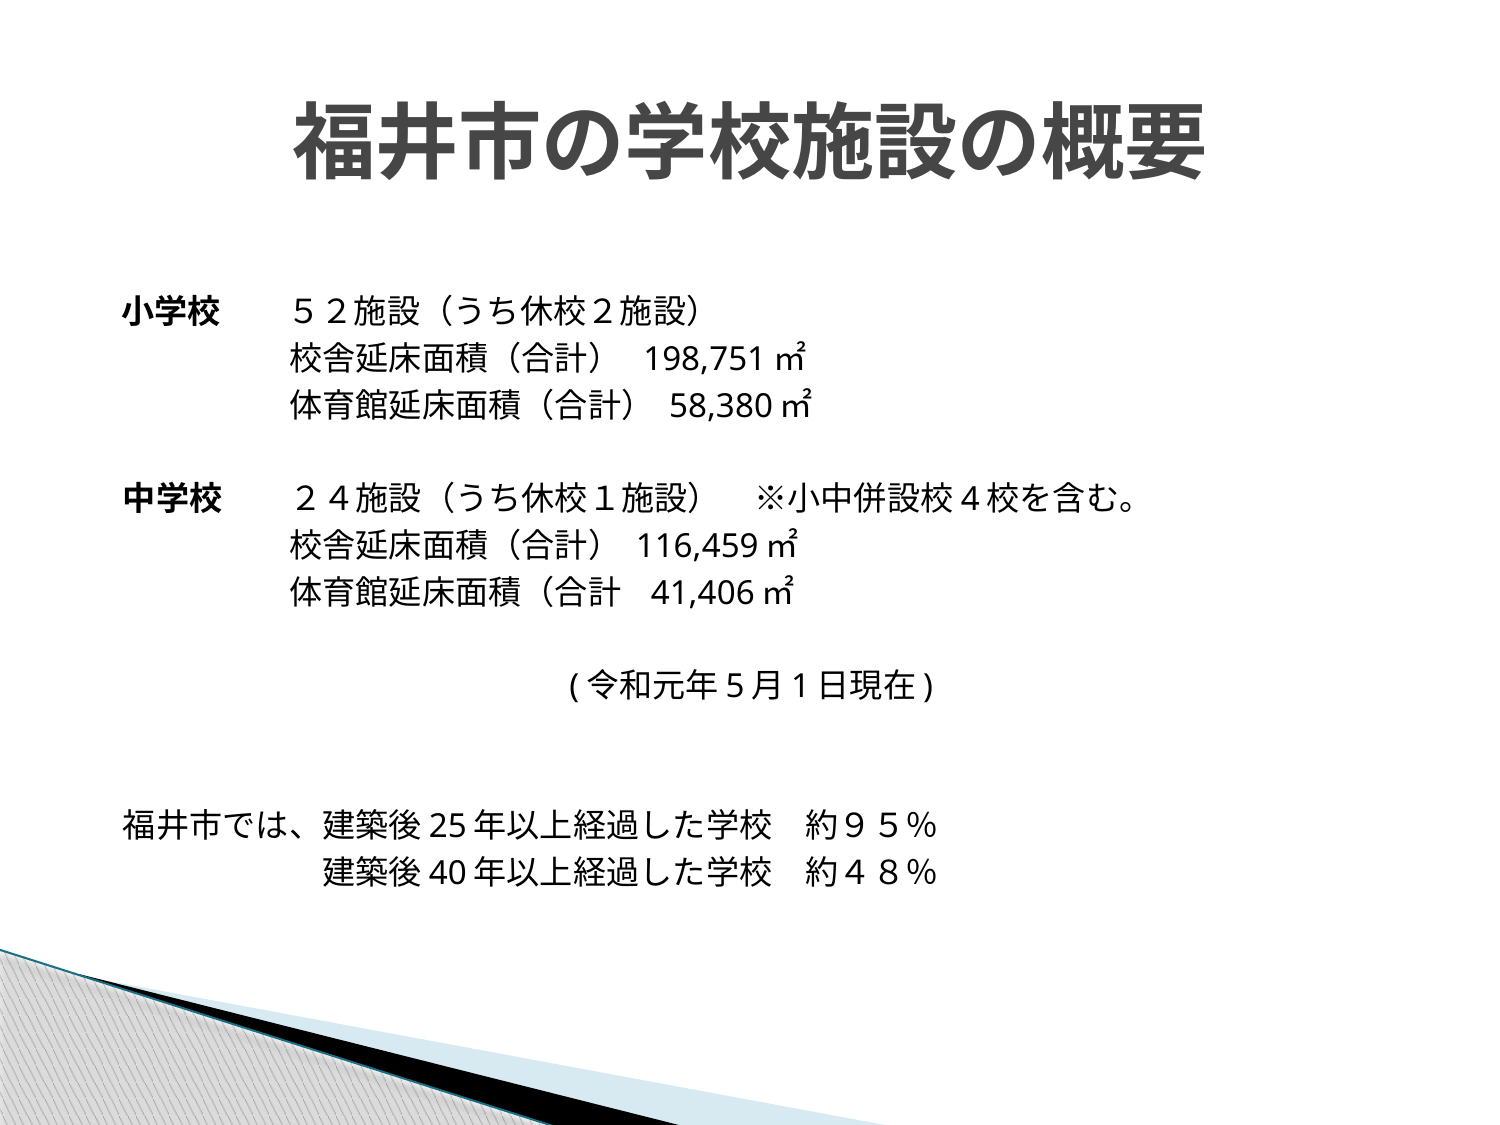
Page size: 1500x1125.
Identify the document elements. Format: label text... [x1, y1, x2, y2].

title 福井市の学校施設の概要 [75, 45, 1425, 233]
list 小学校 ５２施設（うち休校２施設） 校舎延床面積（合計） 198,751㎡ 体育館延床面積（合計） 58,380㎡ 中学校 ２４施設（うち休校１施設） ※小中併設校4校を含む。 校舎延床面積（合計） 116,459㎡ 体育館延床面積（合計 41,406㎡ (令和元年5月1日現在) 福井市では、建築後25年以上経過した学校 約９５％ 建築後40年以上経過した学校 約４８％ [75, 243, 1425, 986]
